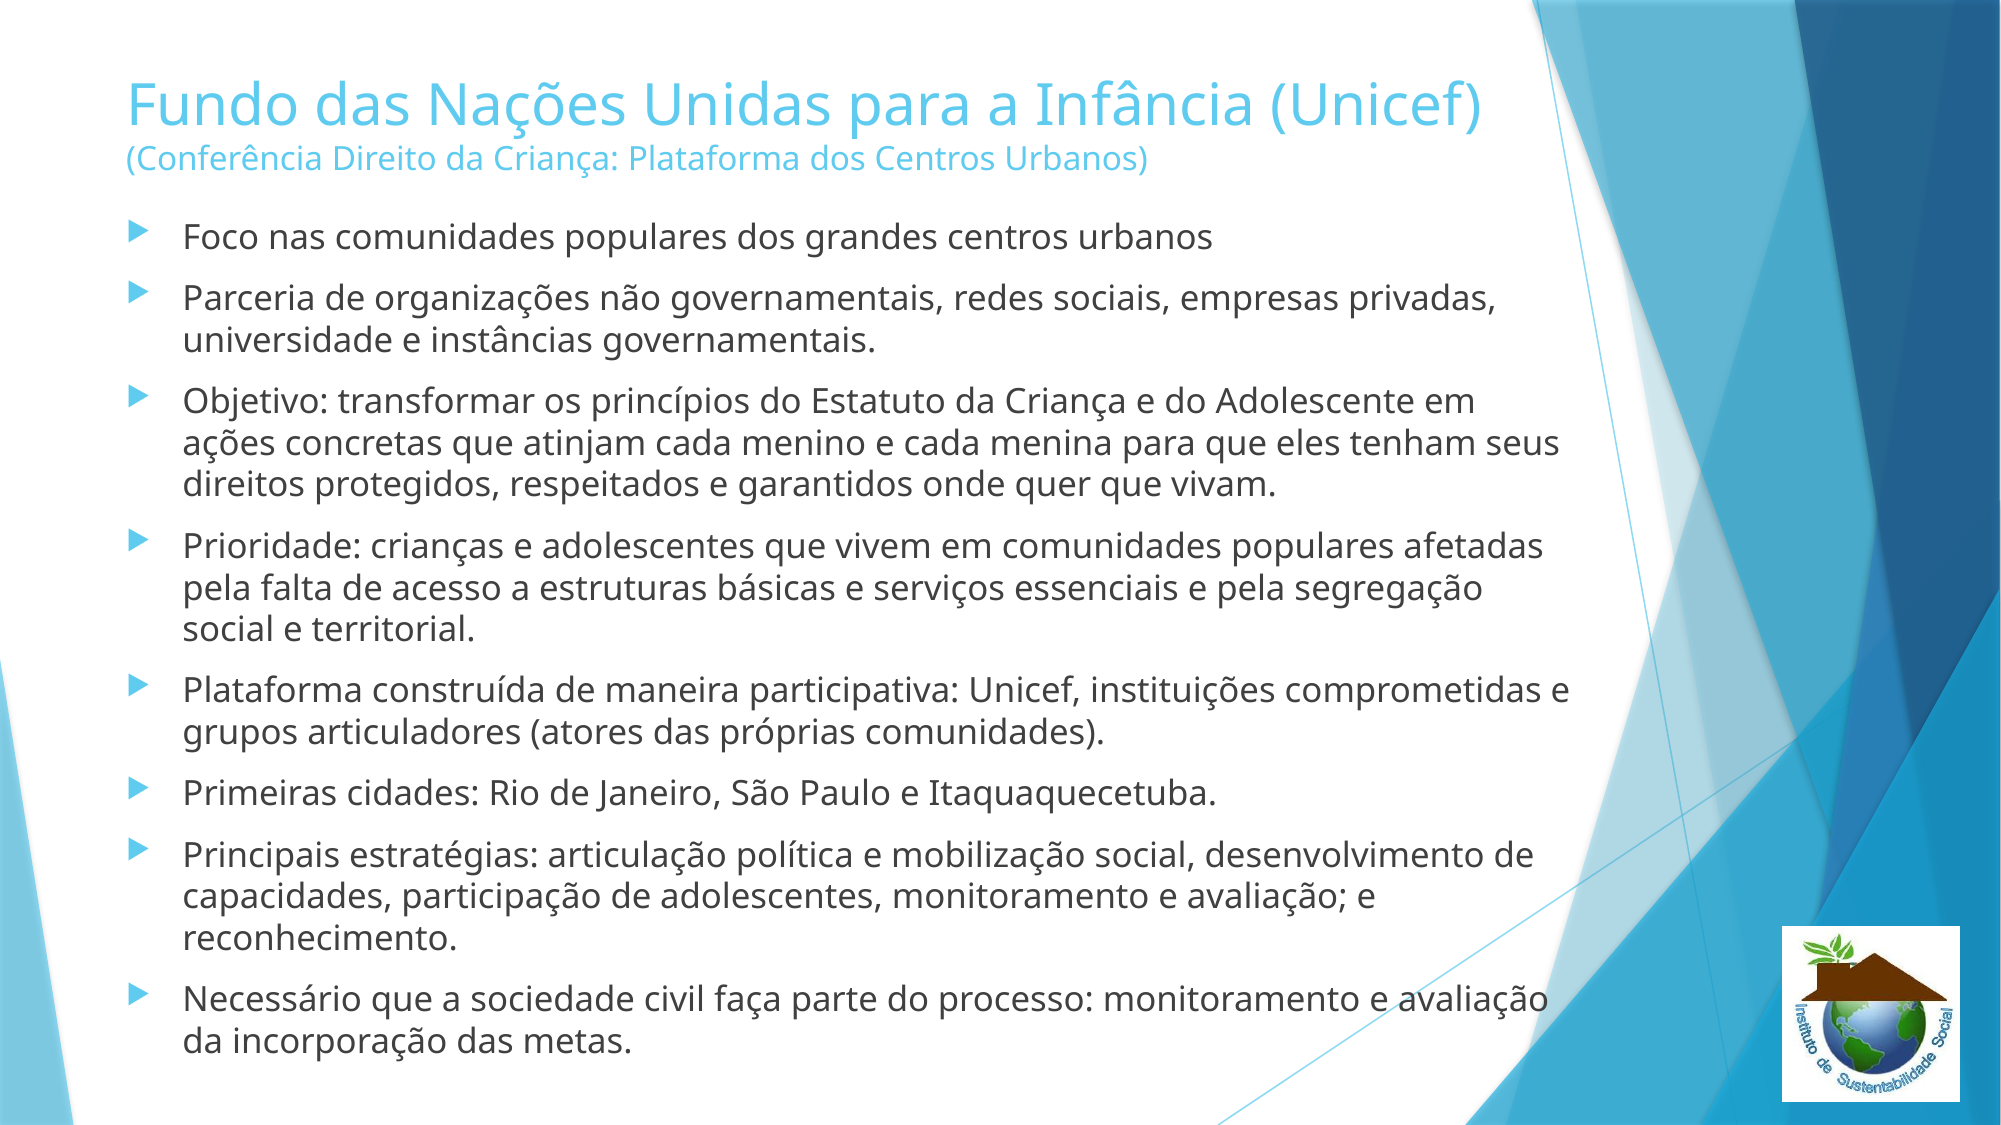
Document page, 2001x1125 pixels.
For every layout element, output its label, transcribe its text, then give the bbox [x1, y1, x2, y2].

title Fundo das Nações Unidas para a Infância (Unicef) (Conferência Direito da Criança: Plataforma dos Centros Urbanos) [111, 59, 1589, 185]
picture [1782, 926, 1960, 1102]
list Foco nas comunidades populares dos grandes centros urbanos Parceria de organizações não governamentais, redes sociais, empresas privadas, universidade e instâncias governamentais. Objetivo: transformar os princípios do Estatuto da Criança e do Adolescente em ações concretas que atinjam cada menino e cada menina para que eles tenham seus direitos protegidos, respeitados e garantidos onde quer que vivam. Prioridade: crianças e adolescentes que vivem em comunidades populares afetadas pela falta de acesso a estruturas básicas e serviços essenciais e pela segregação social e territorial. Plataforma construída de maneira participativa: Unicef, instituições comprometidas e grupos articuladores (atores das próprias comunidades). Primeiras cidades: Rio de Janeiro, São Paulo e Itaquaquecetuba. Principais estratégias: articulação política e mobilização social, desenvolvimento de capacidades, participação de adolescentes, monitoramento e avaliação; e reconhecimento. Necessário que a sociedade civil faça parte do processo: monitoramento e avaliação da incorporação das metas. [111, 206, 1589, 1073]
